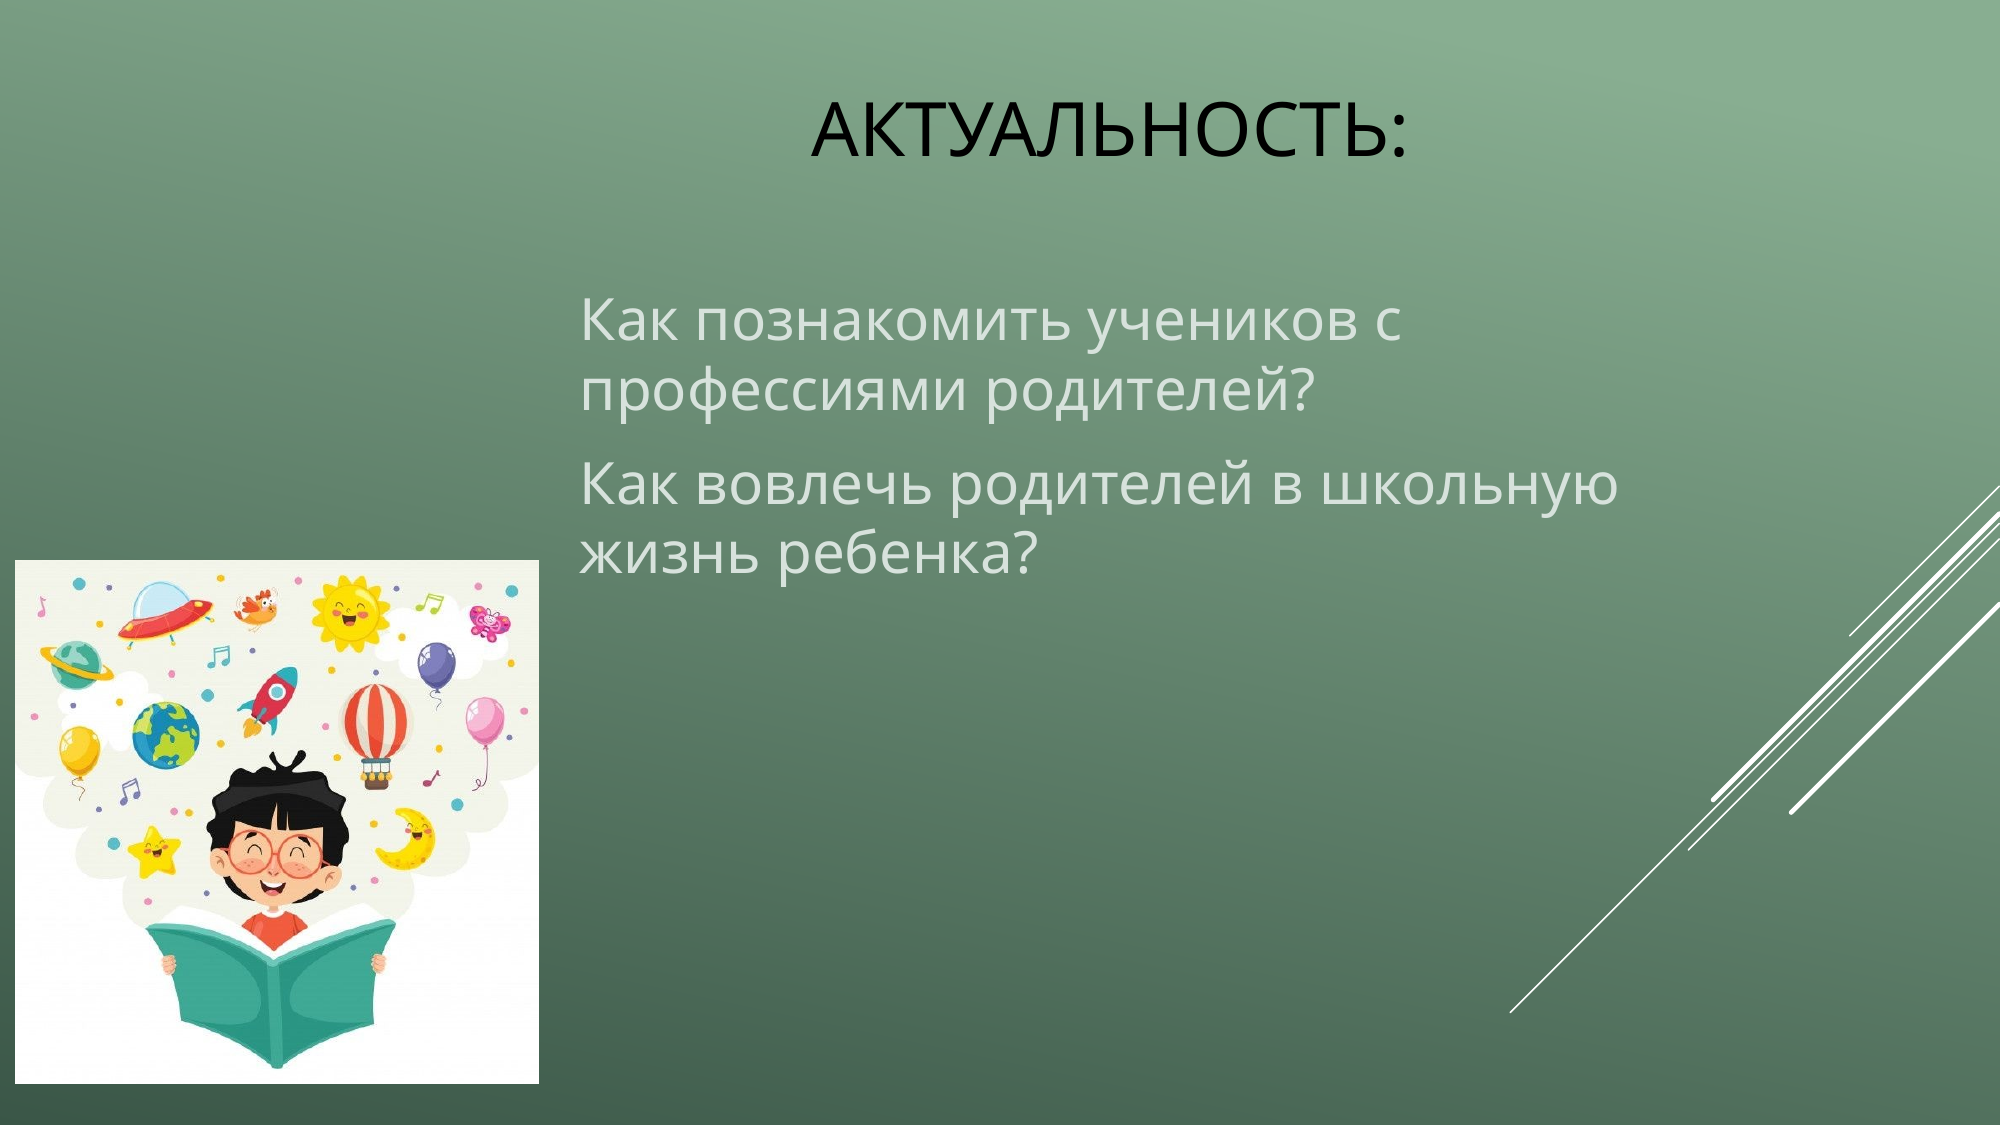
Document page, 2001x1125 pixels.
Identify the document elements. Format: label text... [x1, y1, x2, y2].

list Как познакомить учеников с профессиями родителей? Как вовлечь родителей в школьную жизнь ребенка? [565, 176, 1727, 691]
title Актуальность: [538, 38, 1683, 214]
picture [14, 559, 539, 1084]
